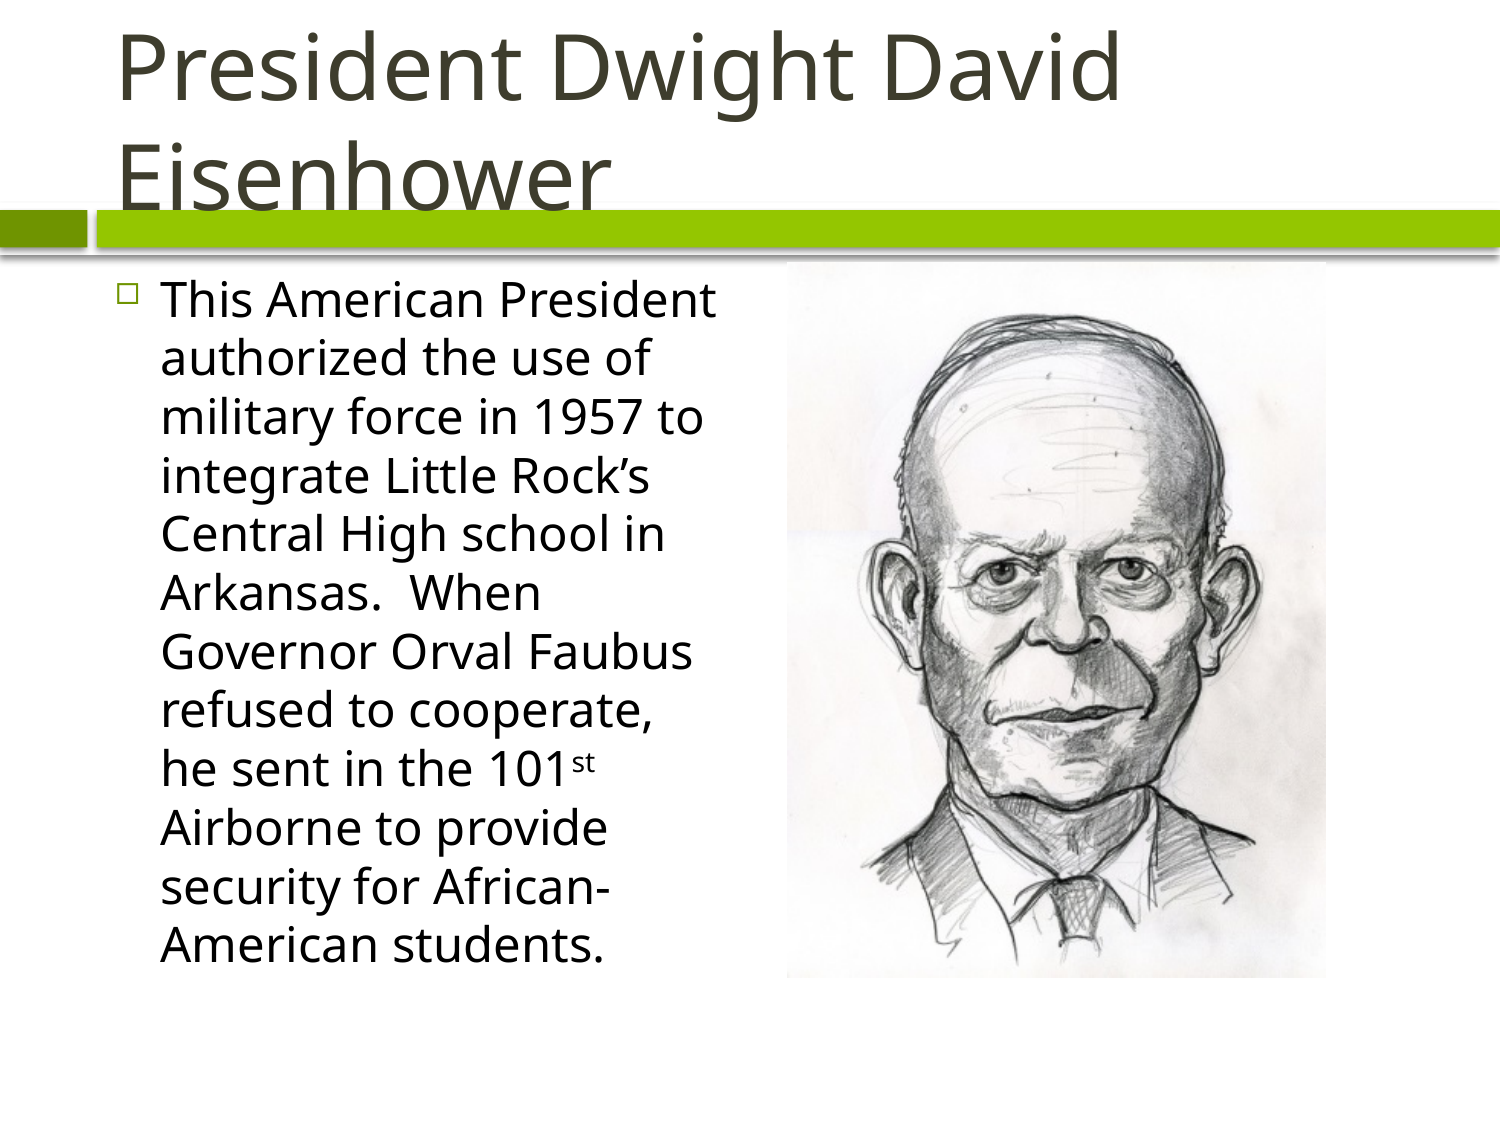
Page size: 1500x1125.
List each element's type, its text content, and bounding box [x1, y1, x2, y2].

list This American President authorized the use of military force in 1957 to integrate Little Rock’s Central High school in Arkansas. When Governor Orval Faubus refused to cooperate, he sent in the 101st Airborne to provide security for African-American students. [99, 260, 738, 1011]
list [787, 262, 1326, 979]
title President Dwight David Eisenhower [99, 37, 1438, 200]
